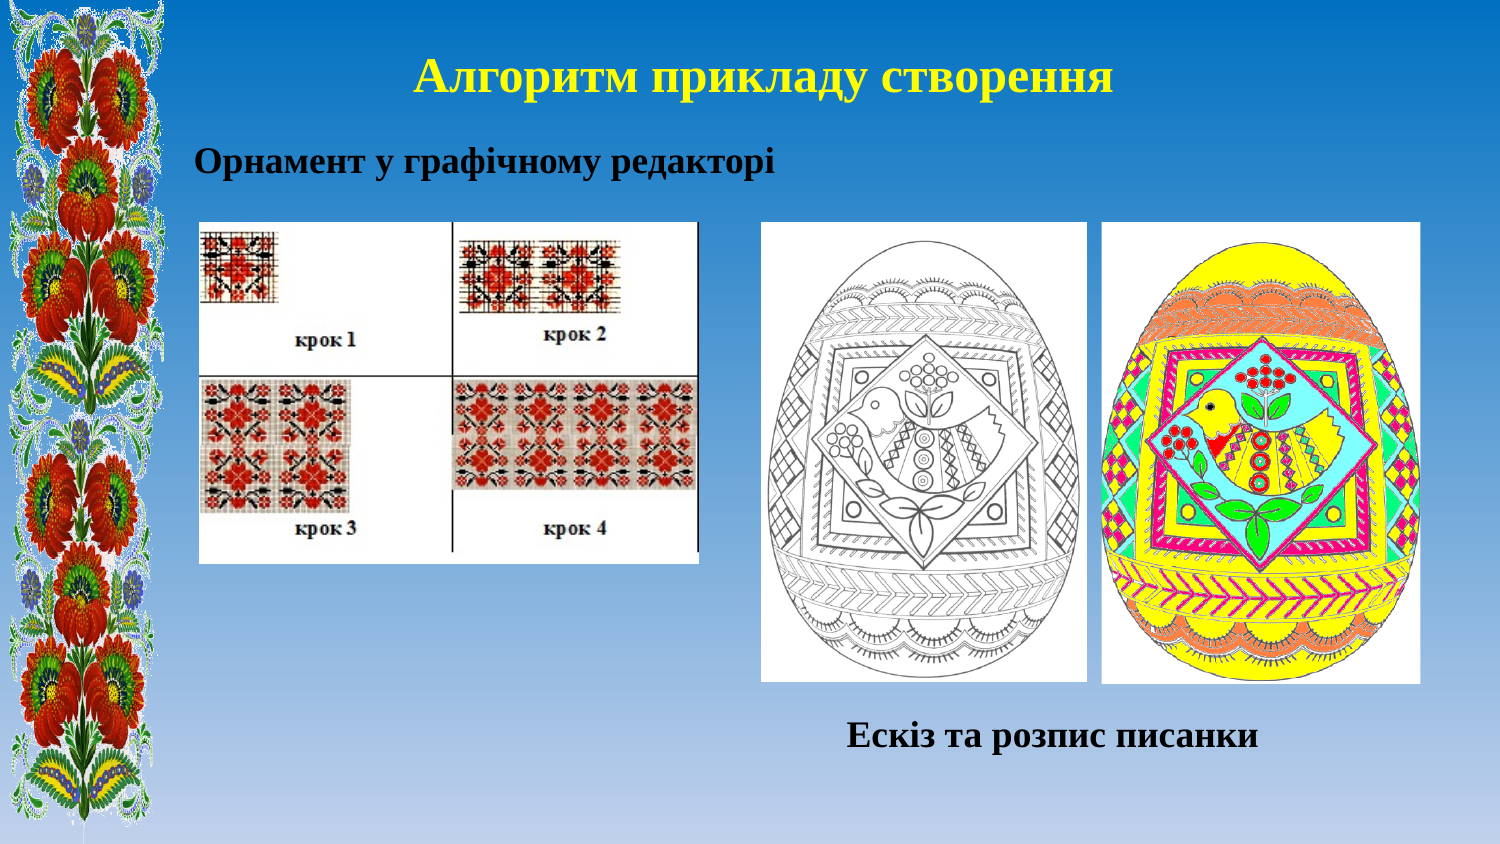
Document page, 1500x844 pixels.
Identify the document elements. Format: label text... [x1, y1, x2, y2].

picture [1101, 222, 1421, 684]
text_box Алгоритм прикладу створення [398, 35, 1336, 155]
picture [0, 0, 176, 844]
text_box [199, 23, 1418, 89]
picture [198, 222, 699, 564]
text_box Орнамент у графічному редакторі [181, 128, 800, 189]
text_box Ескіз та розпис писанки [831, 703, 1301, 763]
picture [761, 222, 1087, 683]
